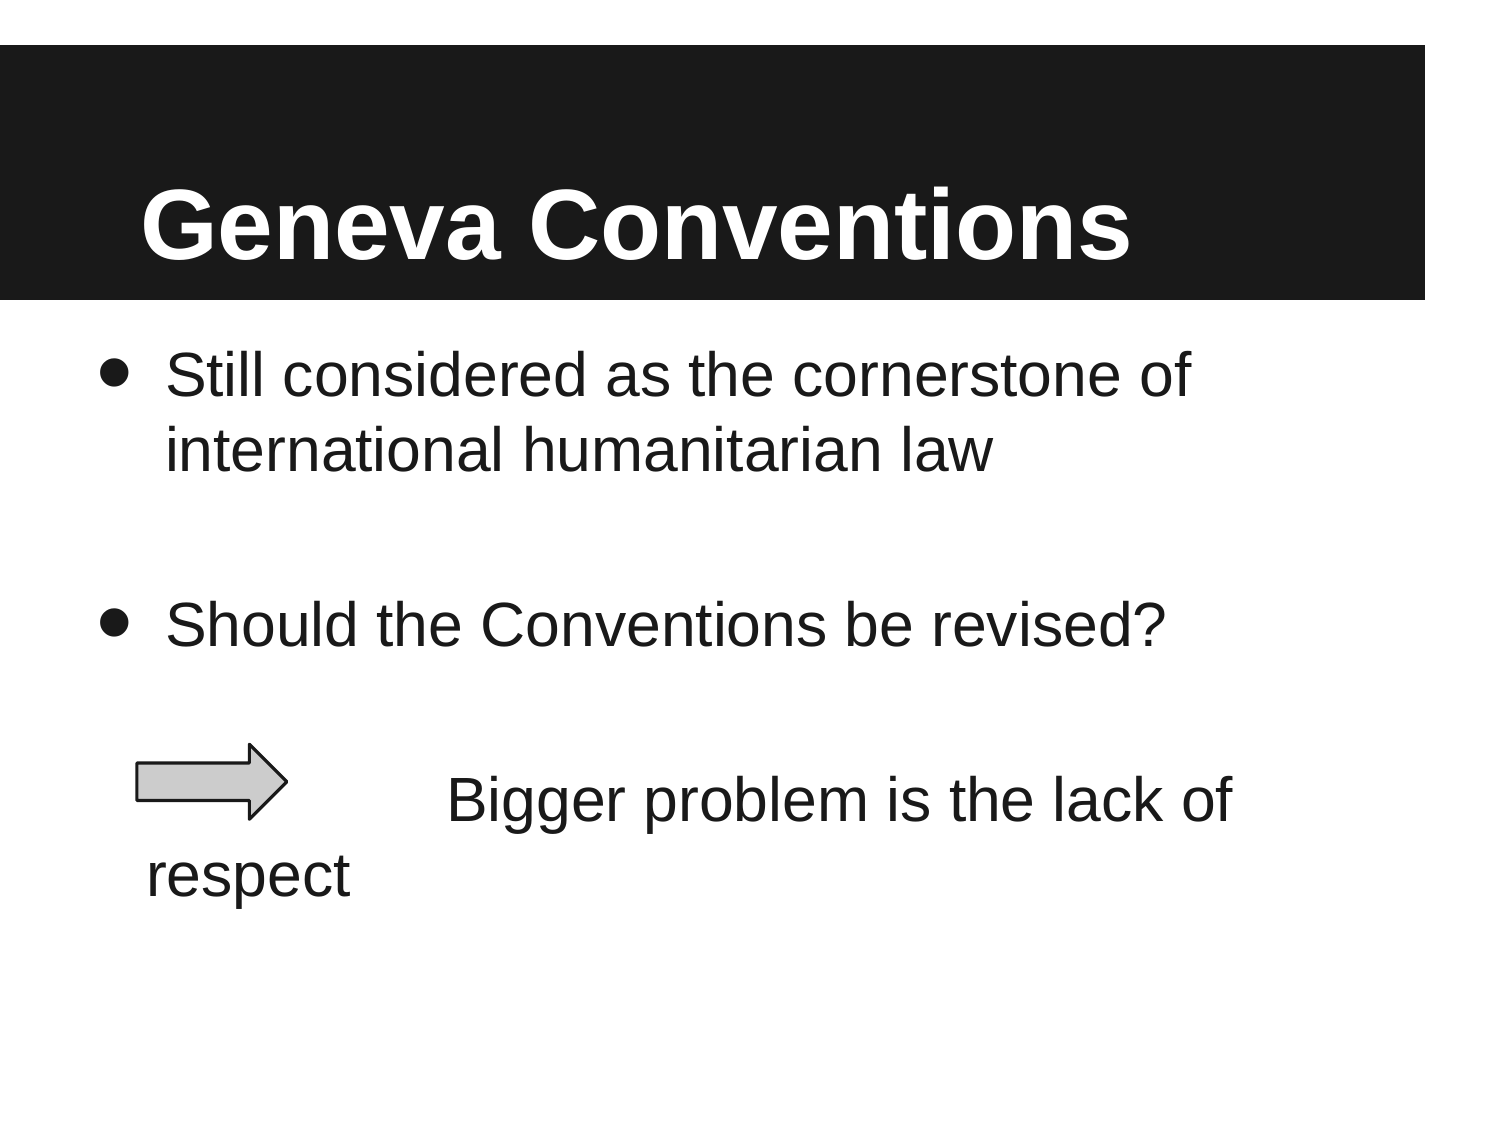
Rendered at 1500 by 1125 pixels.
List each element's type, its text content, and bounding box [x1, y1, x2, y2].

title Geneva Conventions [75, 76, 1425, 295]
list Still considered as the cornerstone of international humanitarian law Should the Conventions be revised? Bigger problem is the lack of respect [75, 319, 1425, 1100]
text_box [136, 744, 287, 820]
